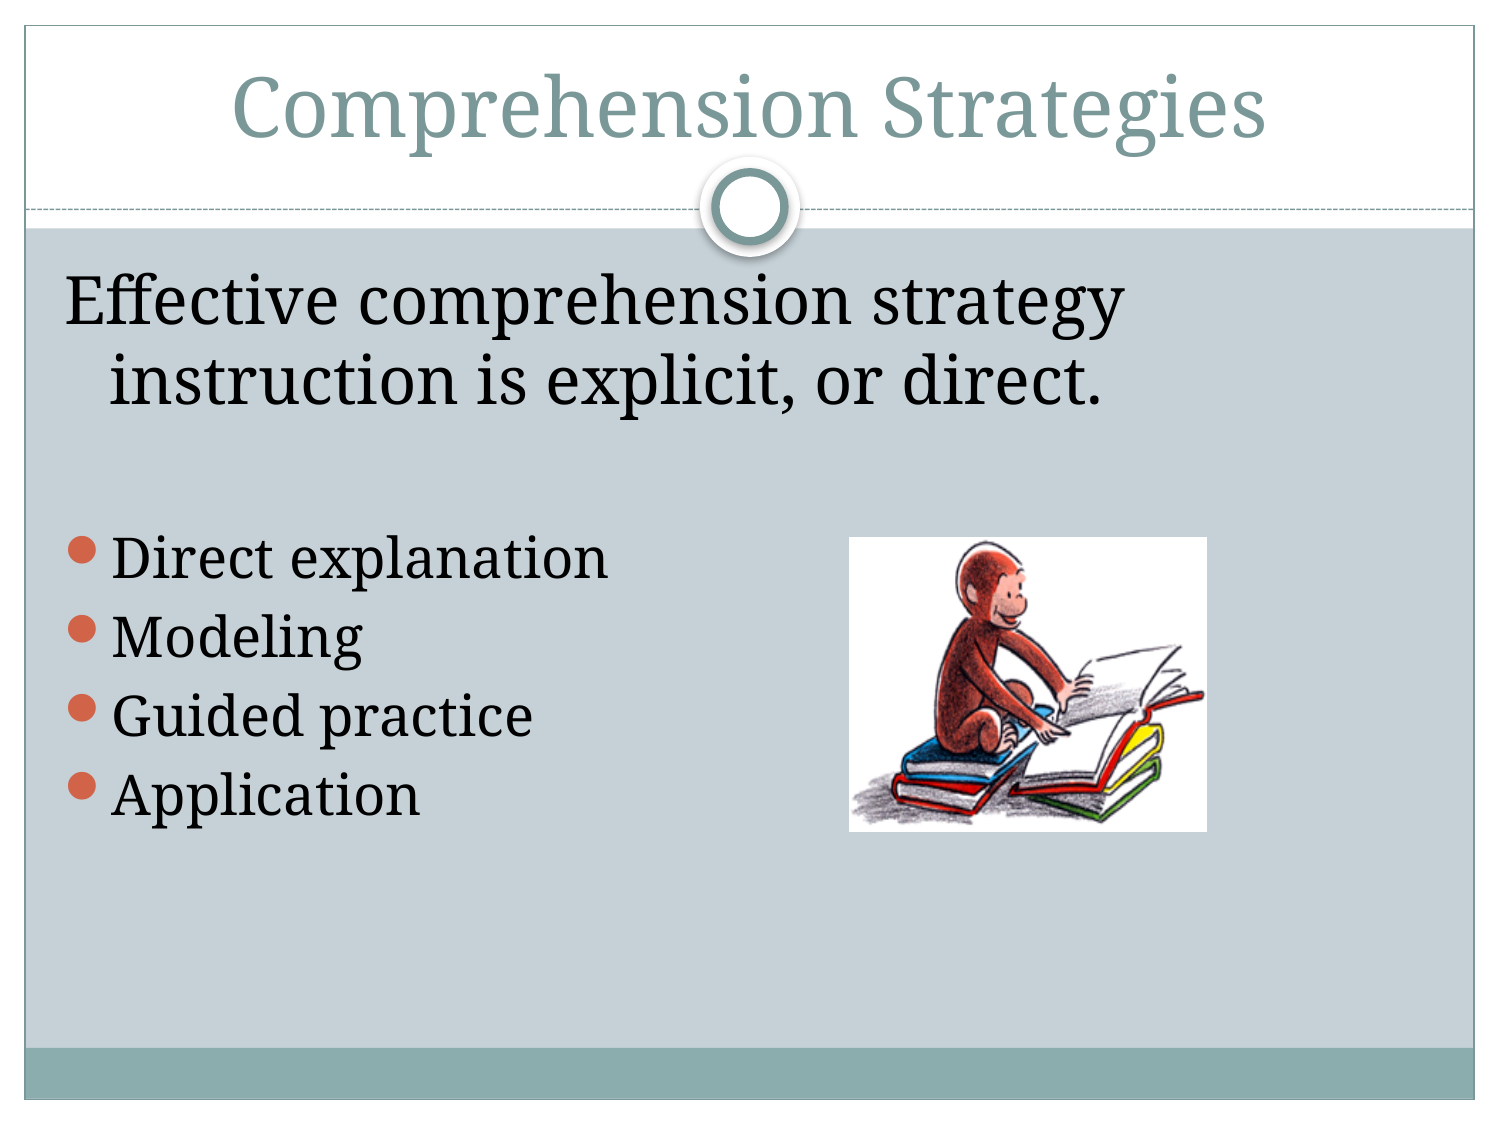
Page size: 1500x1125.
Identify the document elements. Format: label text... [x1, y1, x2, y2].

picture [849, 537, 1207, 832]
list Effective comprehension strategy instruction is explicit, or direct. Direct explanation Modeling Guided practice Application [49, 250, 1445, 1001]
title Comprehension Strategies [49, 37, 1450, 162]
